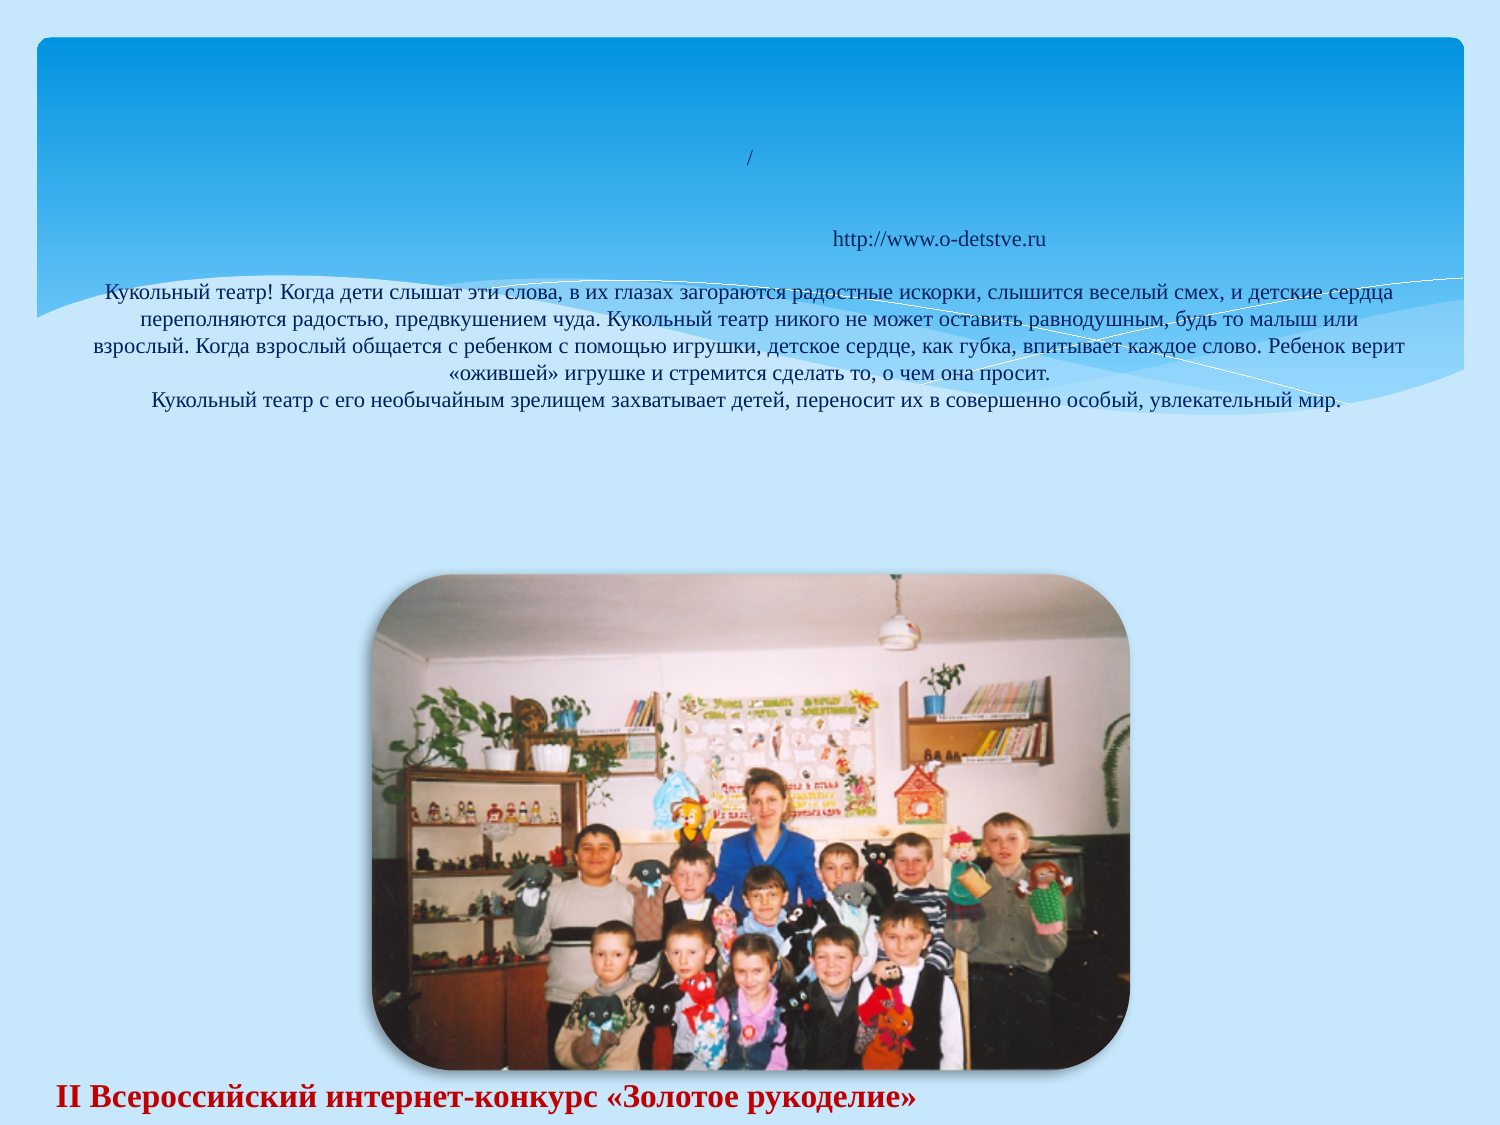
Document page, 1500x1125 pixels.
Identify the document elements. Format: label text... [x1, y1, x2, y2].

picture [371, 574, 1131, 1071]
text_box II Всероссийский интернет-конкурс «Золотое рукоделие» [29, 1054, 1211, 1124]
title / http://www.o-detstve.ru Кукольный театр! Когда дети слышат эти слова, в их глазах загораются радостные искорки, слышится веселый смех, и детские сердца переполняются радостью, предвкушением чуда. Кукольный театр никого не может оставить равнодушным, будь то малыш или взрослый. Когда взрослый общается с ребенком с помощью игрушки, детское сердце, как губка, впитывает каждое слово. Ребенок верит «ожившей» игрушке и стремится сделать то, о чем она просит. Кукольный театр с его необычайным зрелищем захватывает детей, переносит их в совершенно особый, увлекательный мир. [75, 55, 1425, 528]
